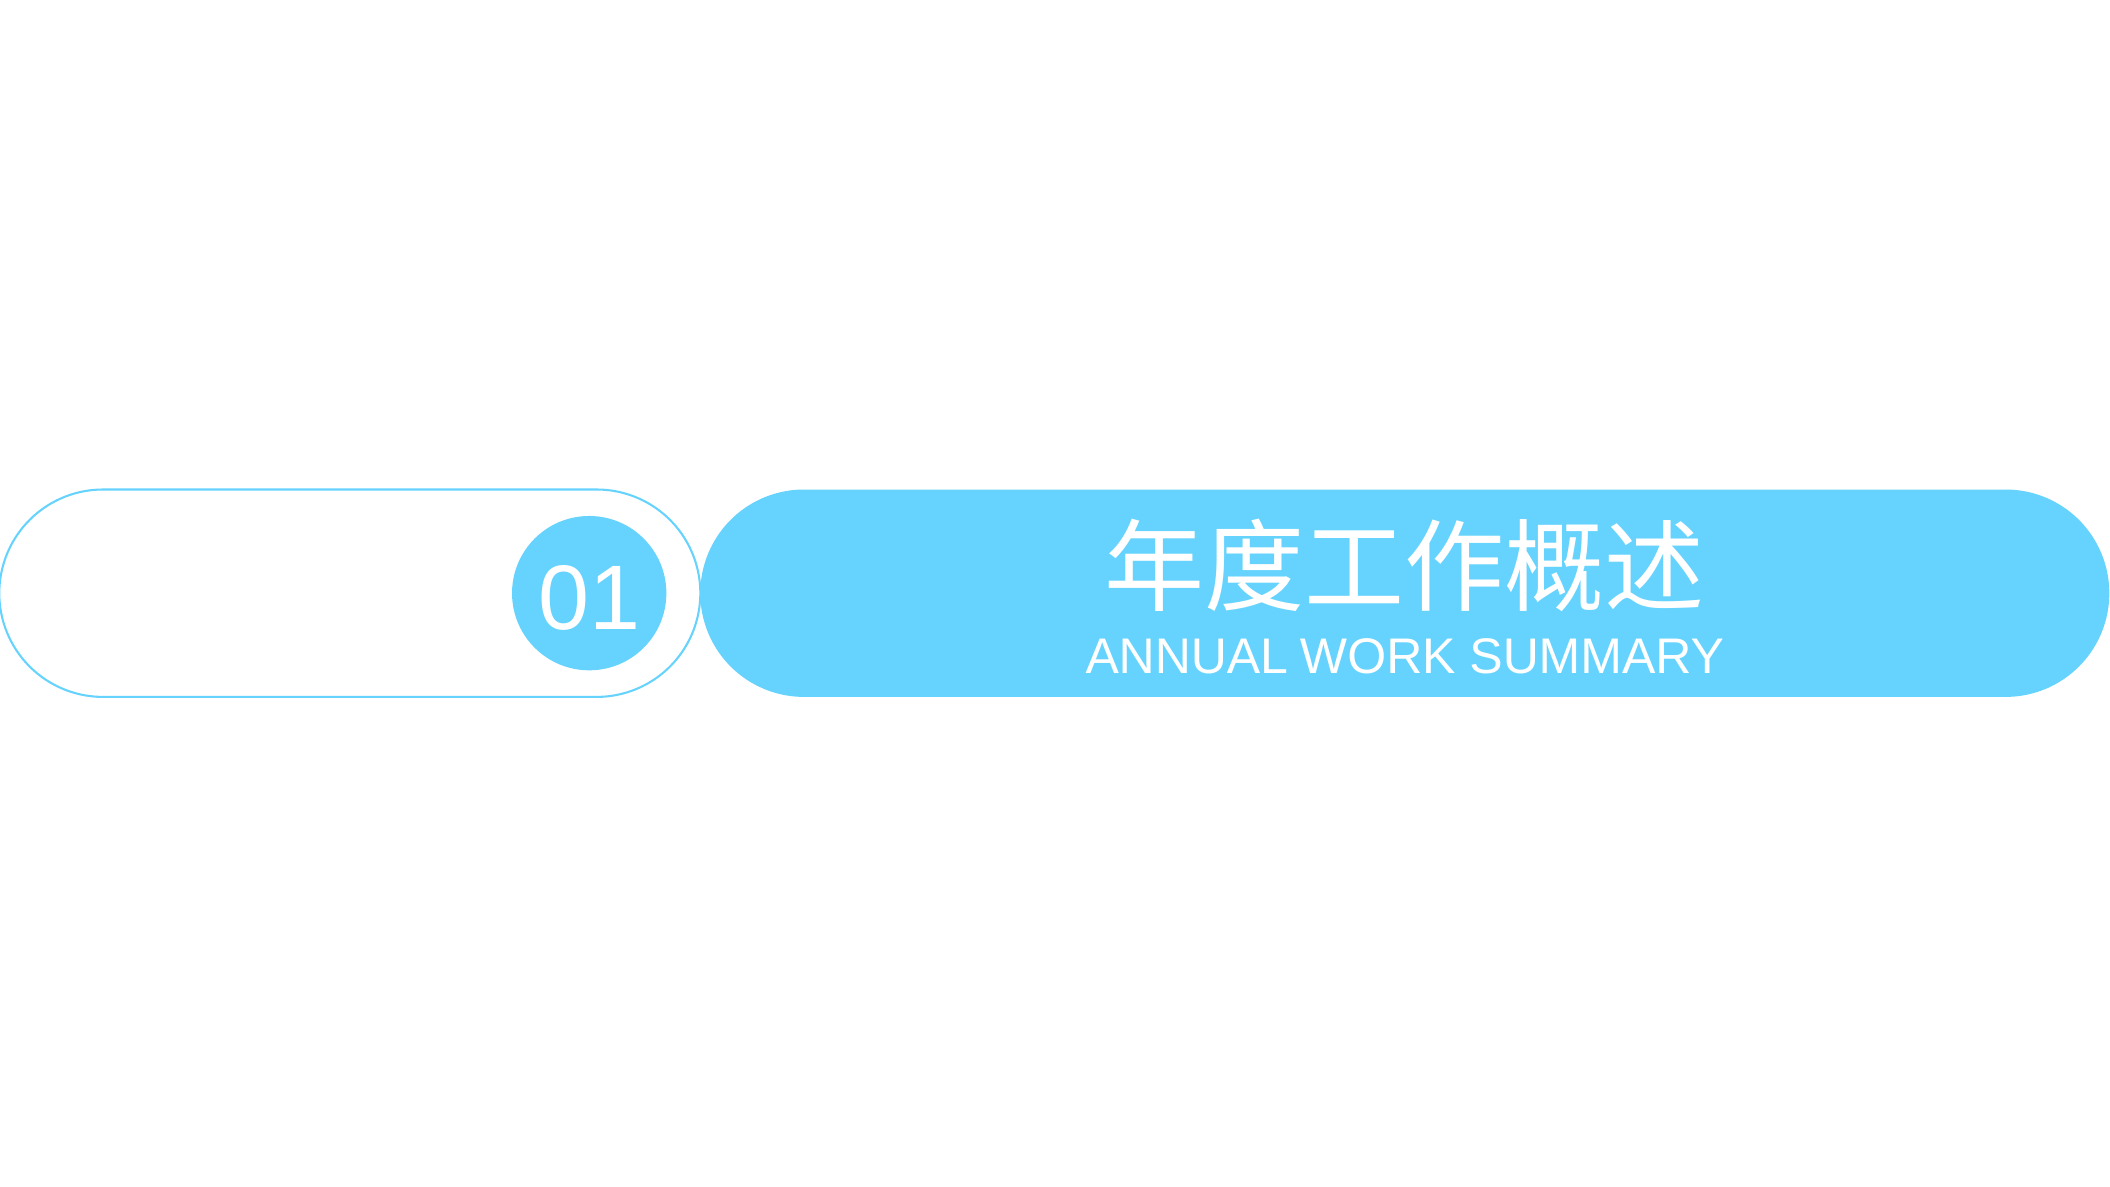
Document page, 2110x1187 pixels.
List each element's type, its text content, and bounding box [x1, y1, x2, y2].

text_box [699, 488, 2110, 698]
text_box 01 [510, 514, 668, 672]
text_box [0, 488, 700, 698]
